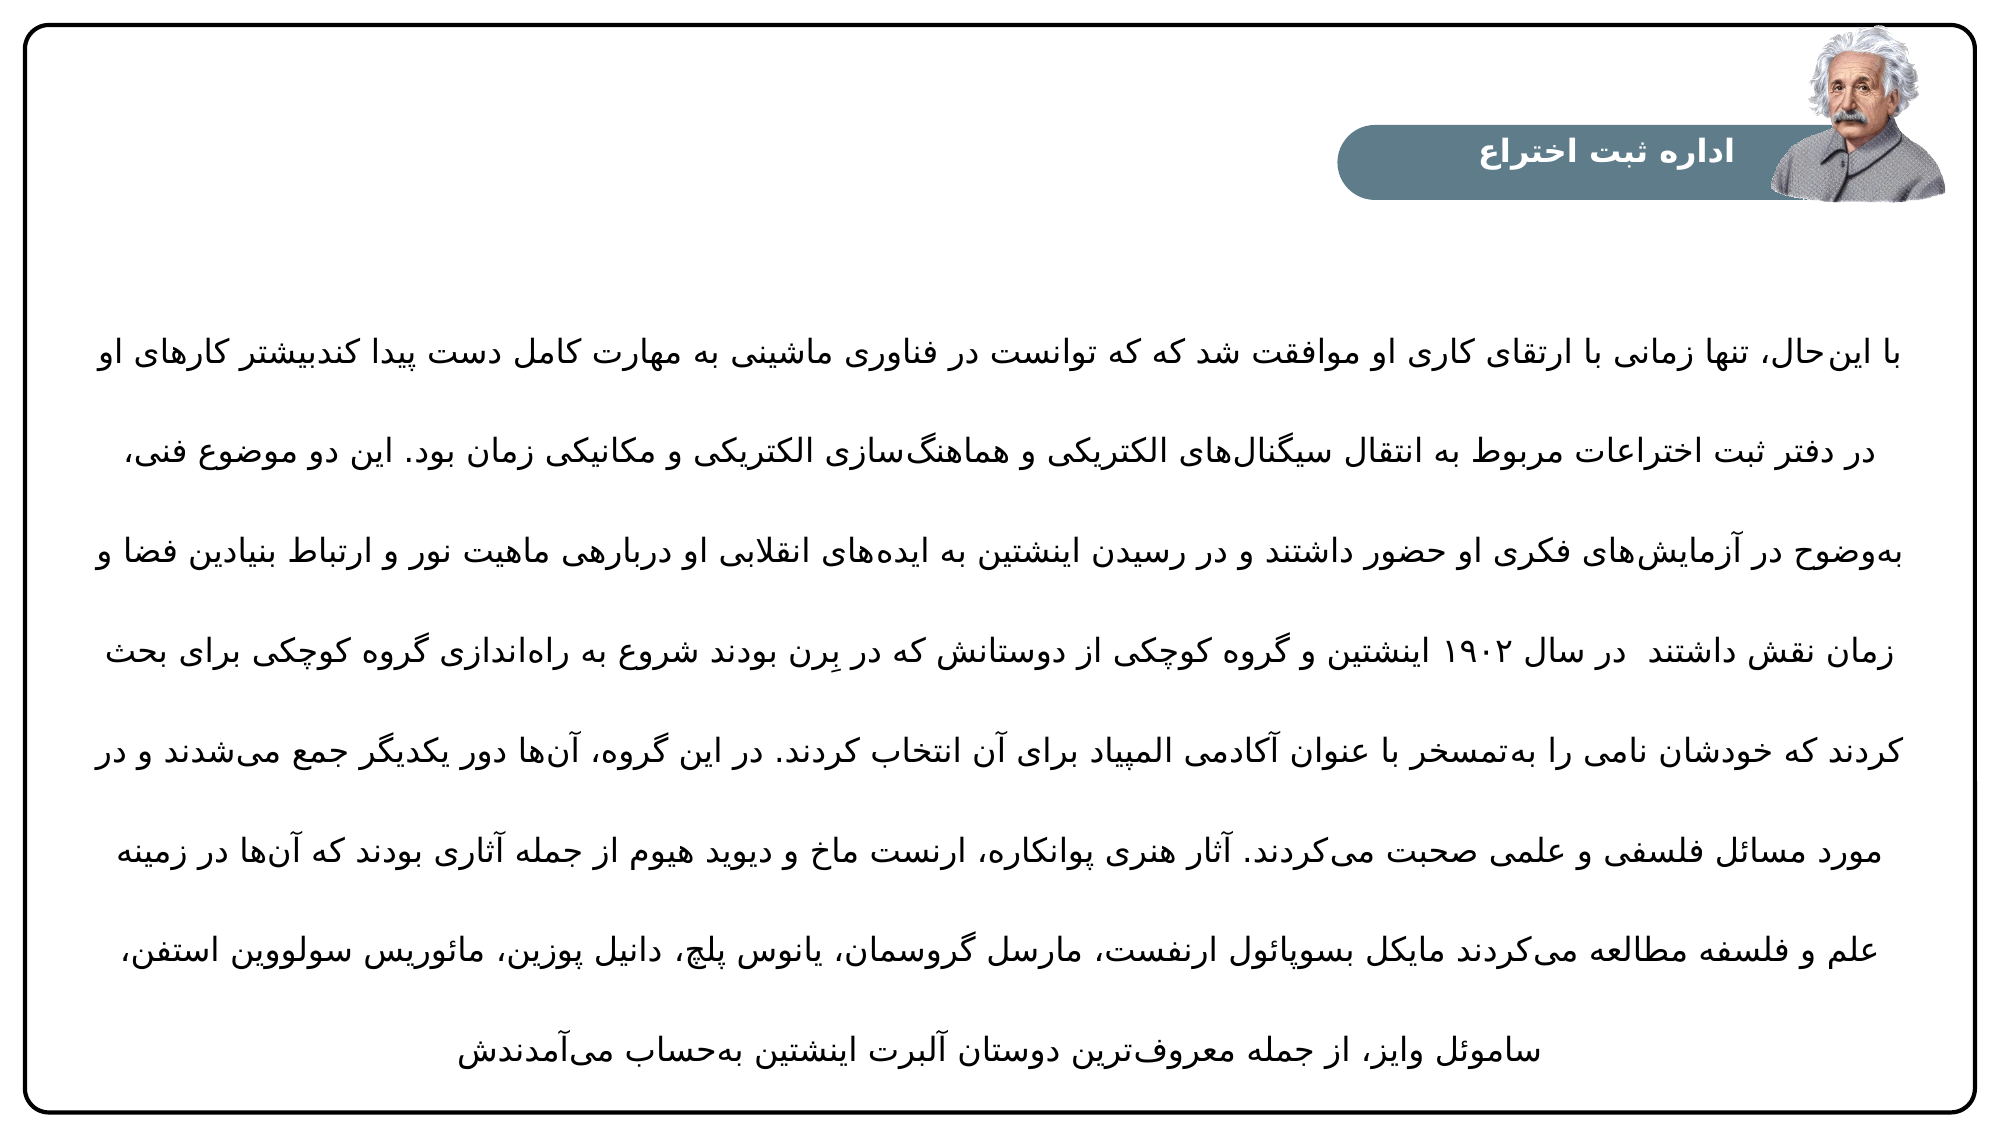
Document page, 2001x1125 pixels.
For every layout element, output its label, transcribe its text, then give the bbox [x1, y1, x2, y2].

list با این‌حال، تنها زمانی با ارتقای کاری او موافقت شد که که توانست در فناوری ماشینی به مهارت کامل دست پیدا کندبیشتر کارهای او در دفتر ثبت اختراعات مربوط به انتقال سیگنال‌های الکتریکی و هماهنگ‌سازی الکتریکی و مکانیکی زمان بود. این دو موضوع فنی، به‌وضوح در آزمایش‌های فکری او حضور داشتند و در رسیدن اینشتین به ایده‌های انقلابی او دربارهی ماهیت نور و ارتباط بنیادین فضا و زمان نقش داشتند در سال ۱۹۰۲ اینشتین و گروه کوچکی از دوستانش که در بِرن بودند شروع به راه‌اندازی گروه کوچکی برای بحث کردند که خودشان نامی را به‌تمسخر با عنوان آکادمی المپیاد برای آن انتخاب کردند. در این گروه، آن‌ها دور یکدیگر جمع می‌شدند و در مورد مسائل فلسفی و علمی صحبت می‌کردند. آثار هنری پوانکاره، ارنست ماخ و دیوید هیوم از جمله آثاری بودند که آن‌ها در زمینه علم و فلسفه مطالعه می‌کردند مایکل بسوپائول ارنفست، مارسل گروسمان، یانوس پلچ، دانیل پوزین، مائوریس سولووین استفن، ساموئل وایز، از جمله معروف‌ترین دوستان آلبرت اینشتین به‌حساب می‌آمدندش [81, 262, 1919, 1000]
text_box اداره ثبت اختراع [1437, 123, 1750, 200]
picture [1761, 14, 1954, 213]
